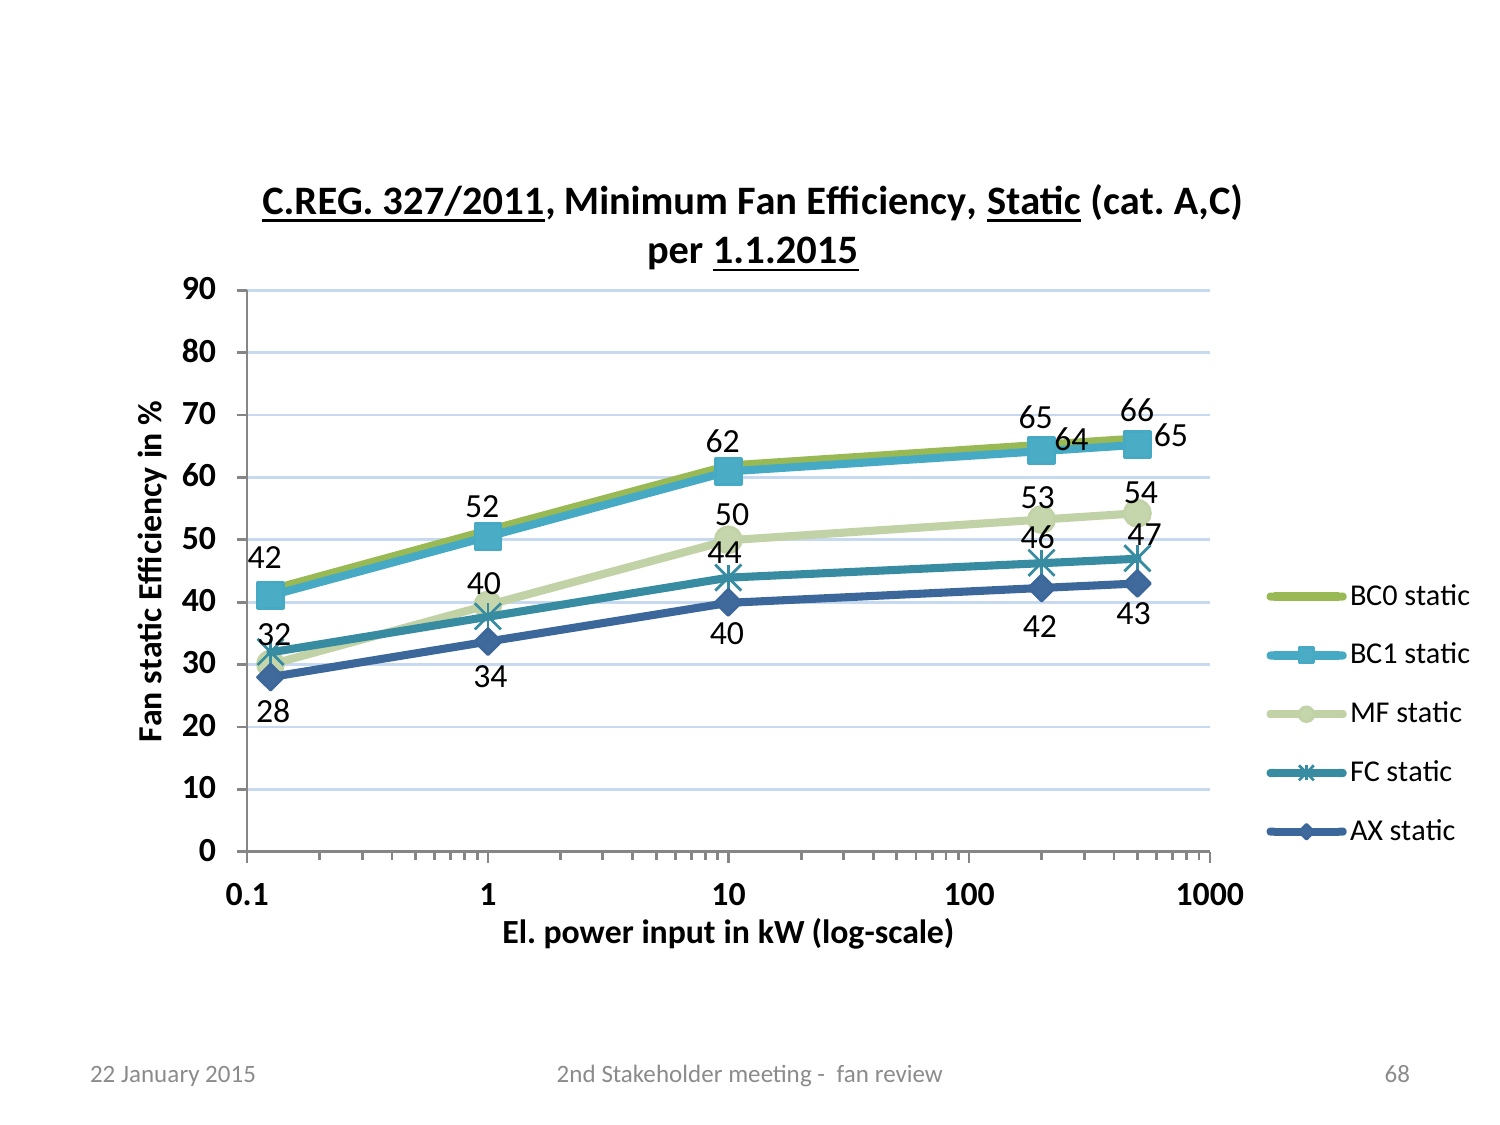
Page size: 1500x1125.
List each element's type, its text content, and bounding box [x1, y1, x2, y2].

picture [5, 147, 1500, 958]
footer 2nd Stakeholder meeting - fan review [512, 1042, 988, 1103]
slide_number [75, 1042, 425, 1103]
slide_number 68 [1074, 1042, 1425, 1103]
